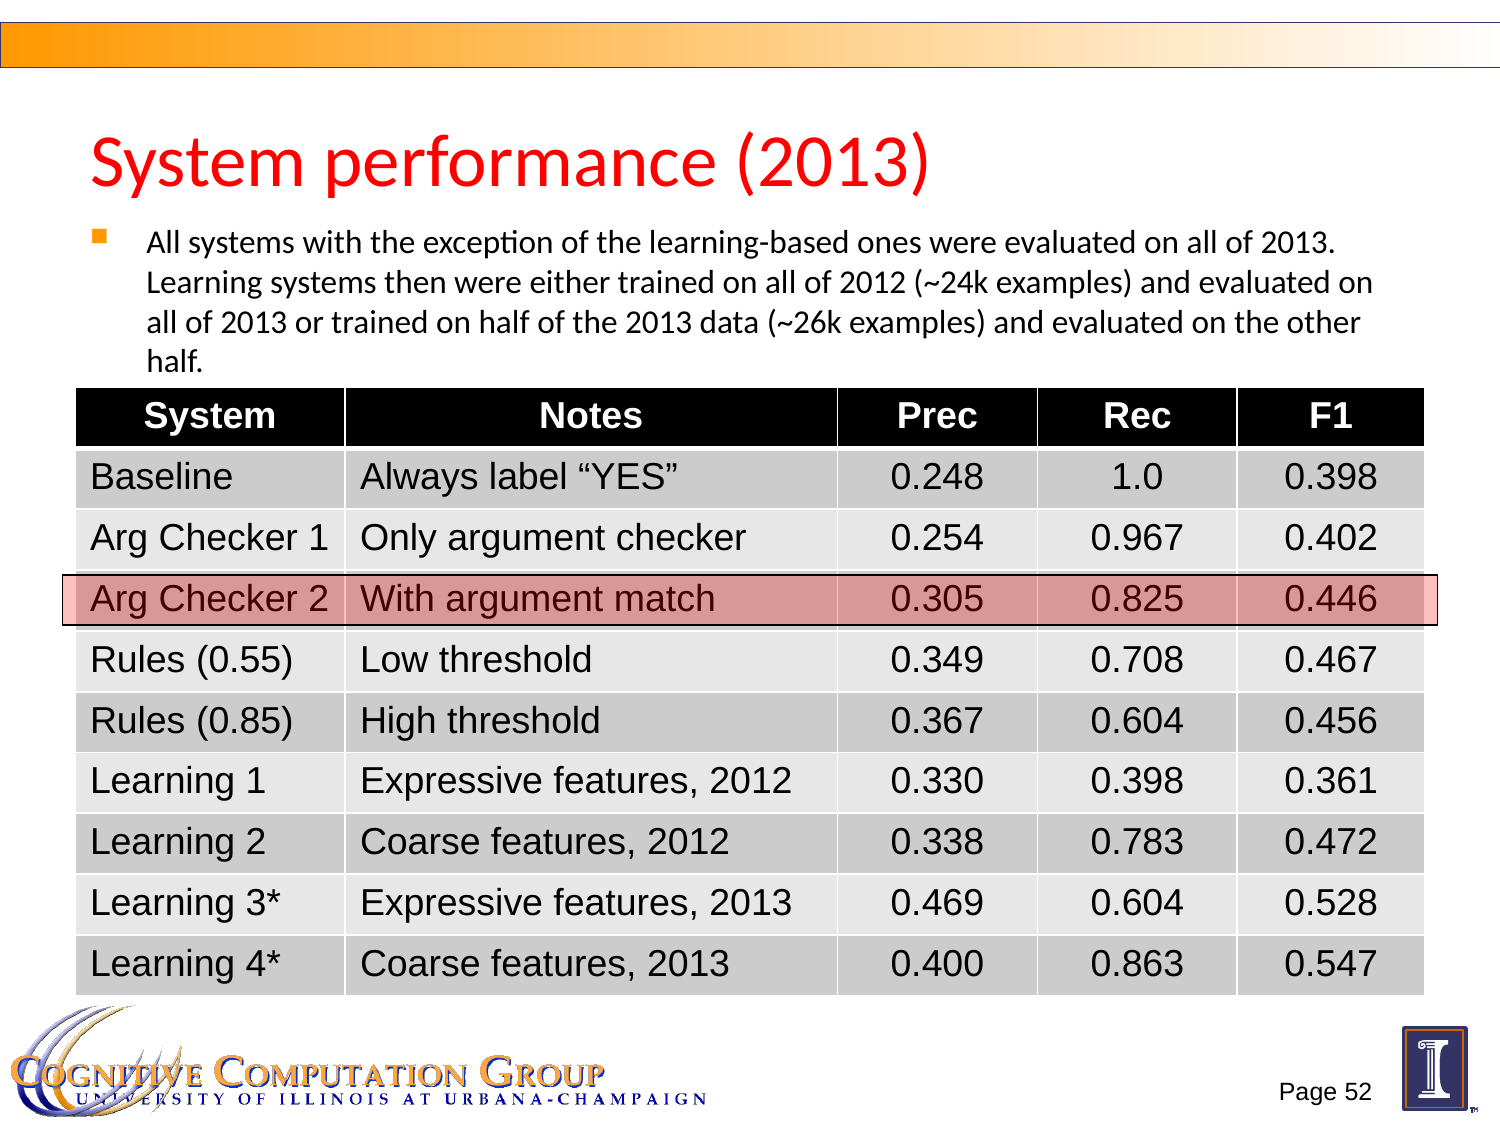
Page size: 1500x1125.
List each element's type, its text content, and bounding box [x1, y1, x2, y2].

table_cell Rules (0.85) [76, 693, 344, 752]
table_cell Learning 3* [76, 875, 344, 934]
table_cell Expressive features, 2012 [346, 753, 837, 812]
table_cell 0.446 [1238, 625, 1424, 630]
table_cell 0.446 [1238, 571, 1424, 575]
text_box All systems with the exception of the learning-based ones were evaluated on all of 2013. Learning systems then were either trained on all of 2012 (~24k examples) and evaluated on all of 2013 or trained on half of the 2013 data (~26k examples) and evaluated on the other half. [74, 212, 1425, 350]
table_cell 0.547 [1238, 936, 1424, 995]
table_cell 0.361 [1238, 753, 1424, 812]
table_cell 0.472 [1238, 814, 1424, 873]
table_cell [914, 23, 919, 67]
table_cell 0.604 [1038, 693, 1236, 752]
table_cell Arg Checker 1 [76, 510, 344, 569]
table_cell Arg Checker 2 [76, 571, 344, 575]
table_header Notes [346, 388, 837, 446]
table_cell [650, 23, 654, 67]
table_cell 0.398 [1038, 753, 1236, 812]
table_cell 0.604 [1038, 875, 1236, 934]
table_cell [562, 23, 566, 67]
table_cell High threshold [346, 693, 837, 752]
title System performance (2013) [75, 75, 1425, 212]
table_cell 0.248 [838, 451, 1037, 508]
table_cell Expressive features, 2013 [346, 875, 837, 934]
table_cell 0.469 [838, 875, 1037, 934]
table_cell Arg Checker 2 [76, 625, 344, 630]
table_cell 0.783 [1038, 814, 1236, 873]
table_cell Low threshold [346, 632, 837, 691]
table_cell 0.708 [1038, 632, 1236, 691]
text_box [62, 575, 1438, 625]
table_cell Learning 1 [76, 753, 344, 812]
table_cell Learning 4* [76, 936, 344, 995]
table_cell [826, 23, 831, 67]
table_cell 0.305 [838, 625, 1037, 630]
table_cell 0.863 [1038, 936, 1236, 995]
picture [0, 1000, 713, 1125]
table_cell Rules (0.55) [76, 632, 344, 691]
table_cell Coarse features, 2013 [346, 936, 837, 995]
table_cell 0.402 [1238, 510, 1424, 569]
table_cell 0.398 [1238, 451, 1424, 508]
table_cell 0.456 [1238, 693, 1424, 752]
table_cell Only argument checker [346, 510, 837, 569]
table_cell Coarse features, 2012 [346, 814, 837, 873]
table_cell 0.467 [1238, 632, 1424, 691]
table_header F1 [1238, 388, 1424, 446]
table_cell Always label “YES” [346, 451, 837, 508]
slide_number Page 52 [1237, 1074, 1388, 1113]
table_cell 0.330 [838, 753, 1037, 812]
table_cell 0.254 [838, 510, 1037, 569]
table_cell 0.825 [1038, 571, 1236, 575]
table_cell 0.967 [1038, 510, 1236, 569]
table_cell 1.0 [1038, 451, 1236, 508]
table_cell 0.528 [1238, 875, 1424, 934]
table_header Rec [1038, 388, 1236, 446]
table_cell Learning 2 [76, 814, 344, 873]
table_cell With argument match [346, 625, 837, 630]
table_header System [76, 388, 344, 446]
table_cell 0.349 [838, 632, 1037, 691]
table_cell With argument match [346, 571, 837, 575]
table_cell 0.400 [838, 936, 1037, 995]
table_cell 0.305 [838, 571, 1037, 575]
table_cell 0.825 [1038, 625, 1236, 630]
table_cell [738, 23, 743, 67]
table_cell Baseline [76, 451, 344, 508]
table_header Prec [838, 388, 1037, 446]
table_cell 0.367 [838, 693, 1037, 752]
table_cell 0.338 [838, 814, 1037, 873]
